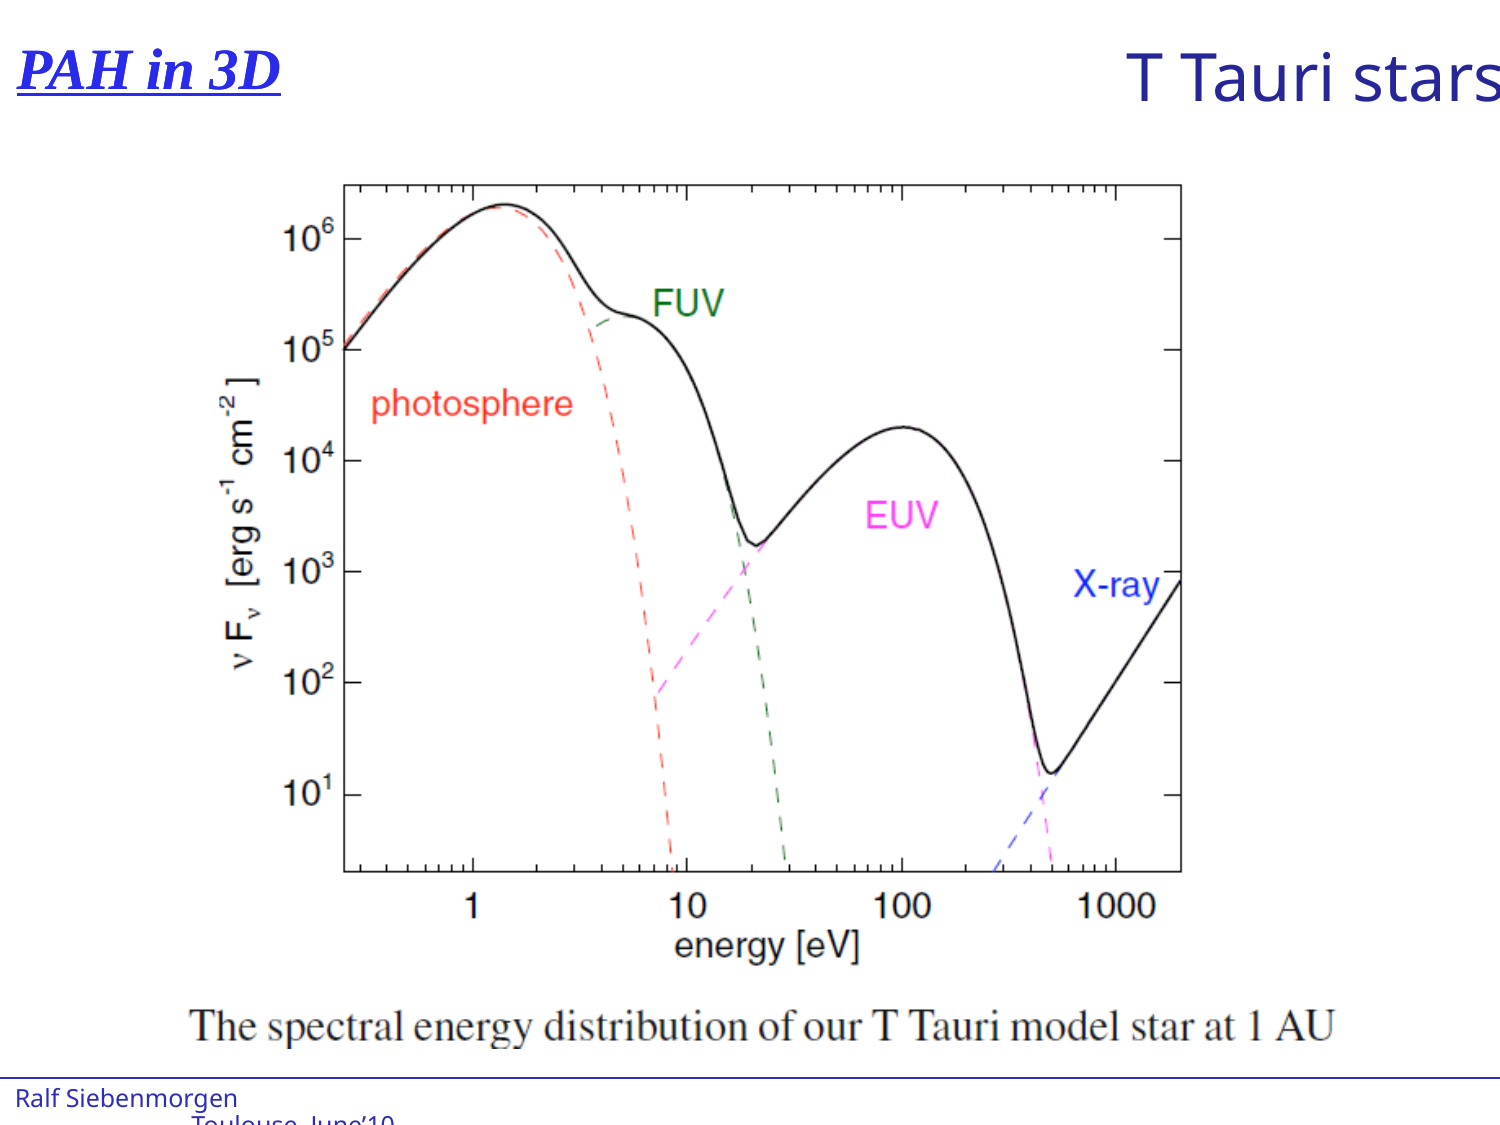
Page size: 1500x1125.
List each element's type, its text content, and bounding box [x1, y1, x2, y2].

text_box T Tauri stars [1111, 0, 1500, 122]
picture [187, 152, 1360, 1049]
